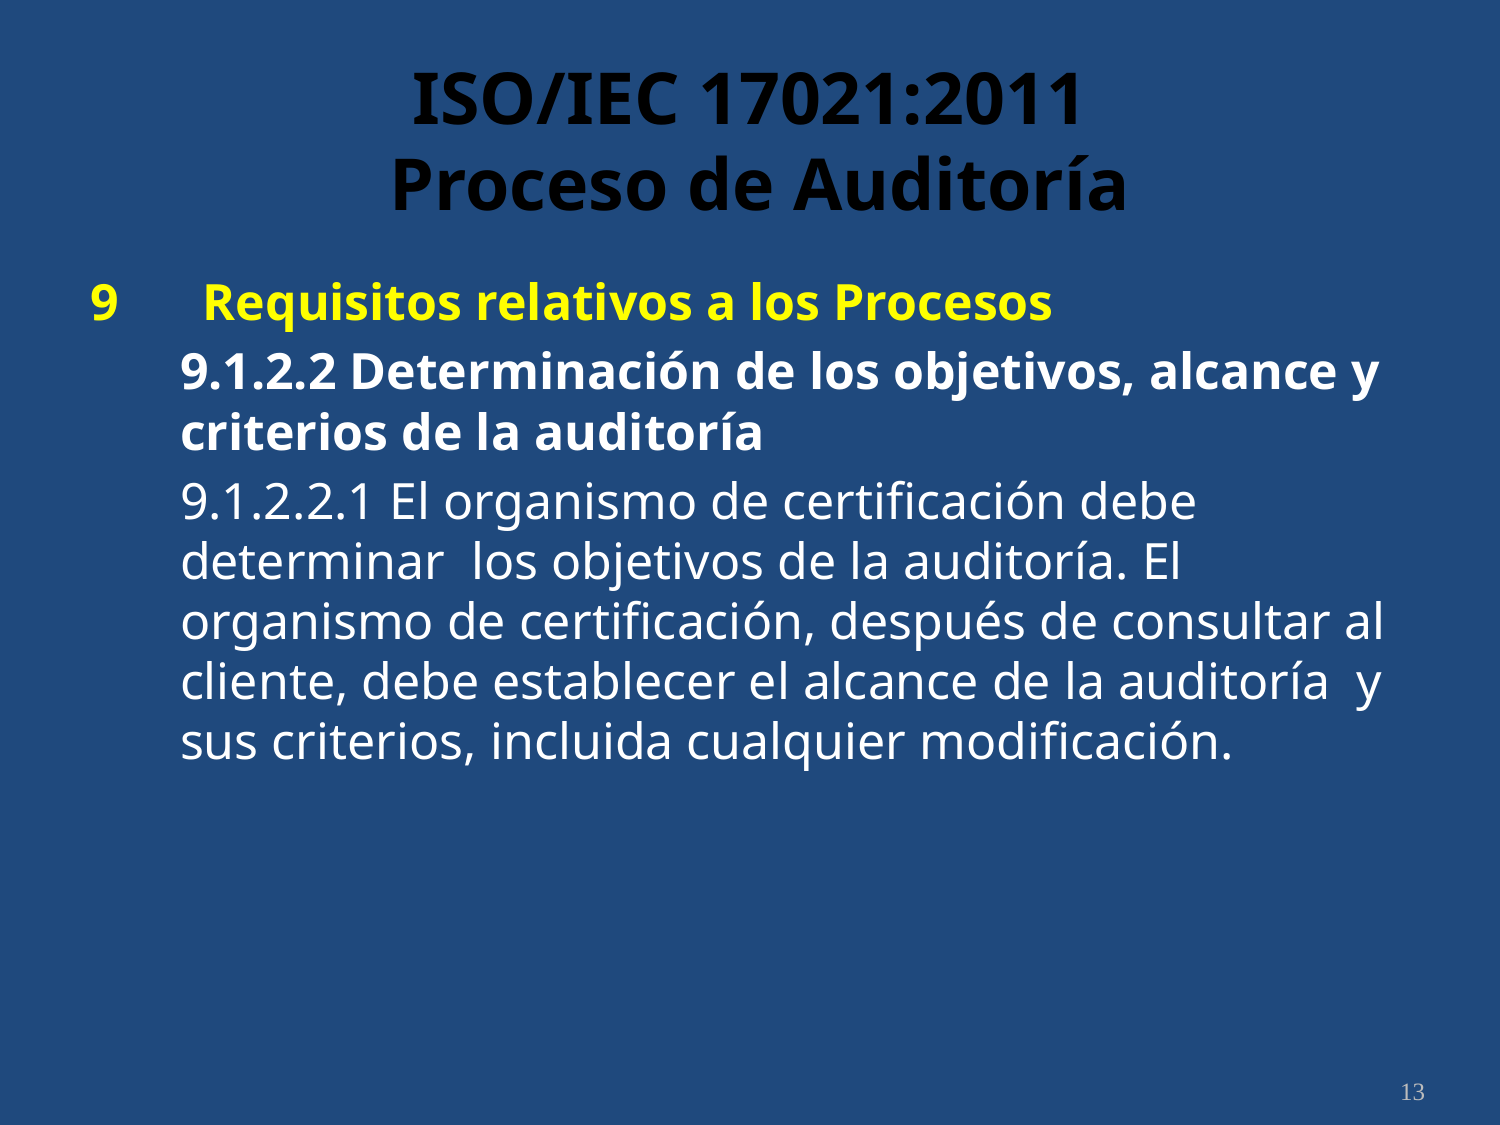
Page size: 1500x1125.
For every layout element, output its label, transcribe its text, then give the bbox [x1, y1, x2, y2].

list 9 Requisitos relativos a los Procesos 9.1.2.2 Determinación de los objetivos, alcance y criterios de la auditoría 9.1.2.2.1 El organismo de certificación debe determinar los objetivos de la auditoría. El organismo de certificación, después de consultar al cliente, debe establecer el alcance de la auditoría y sus criterios, incluida cualquier modificación. [74, 262, 1426, 1036]
slide_number 13 [1299, 1052, 1425, 1113]
title ISO/IEC 17021:2011 Proceso de Auditoría [75, 45, 1425, 233]
